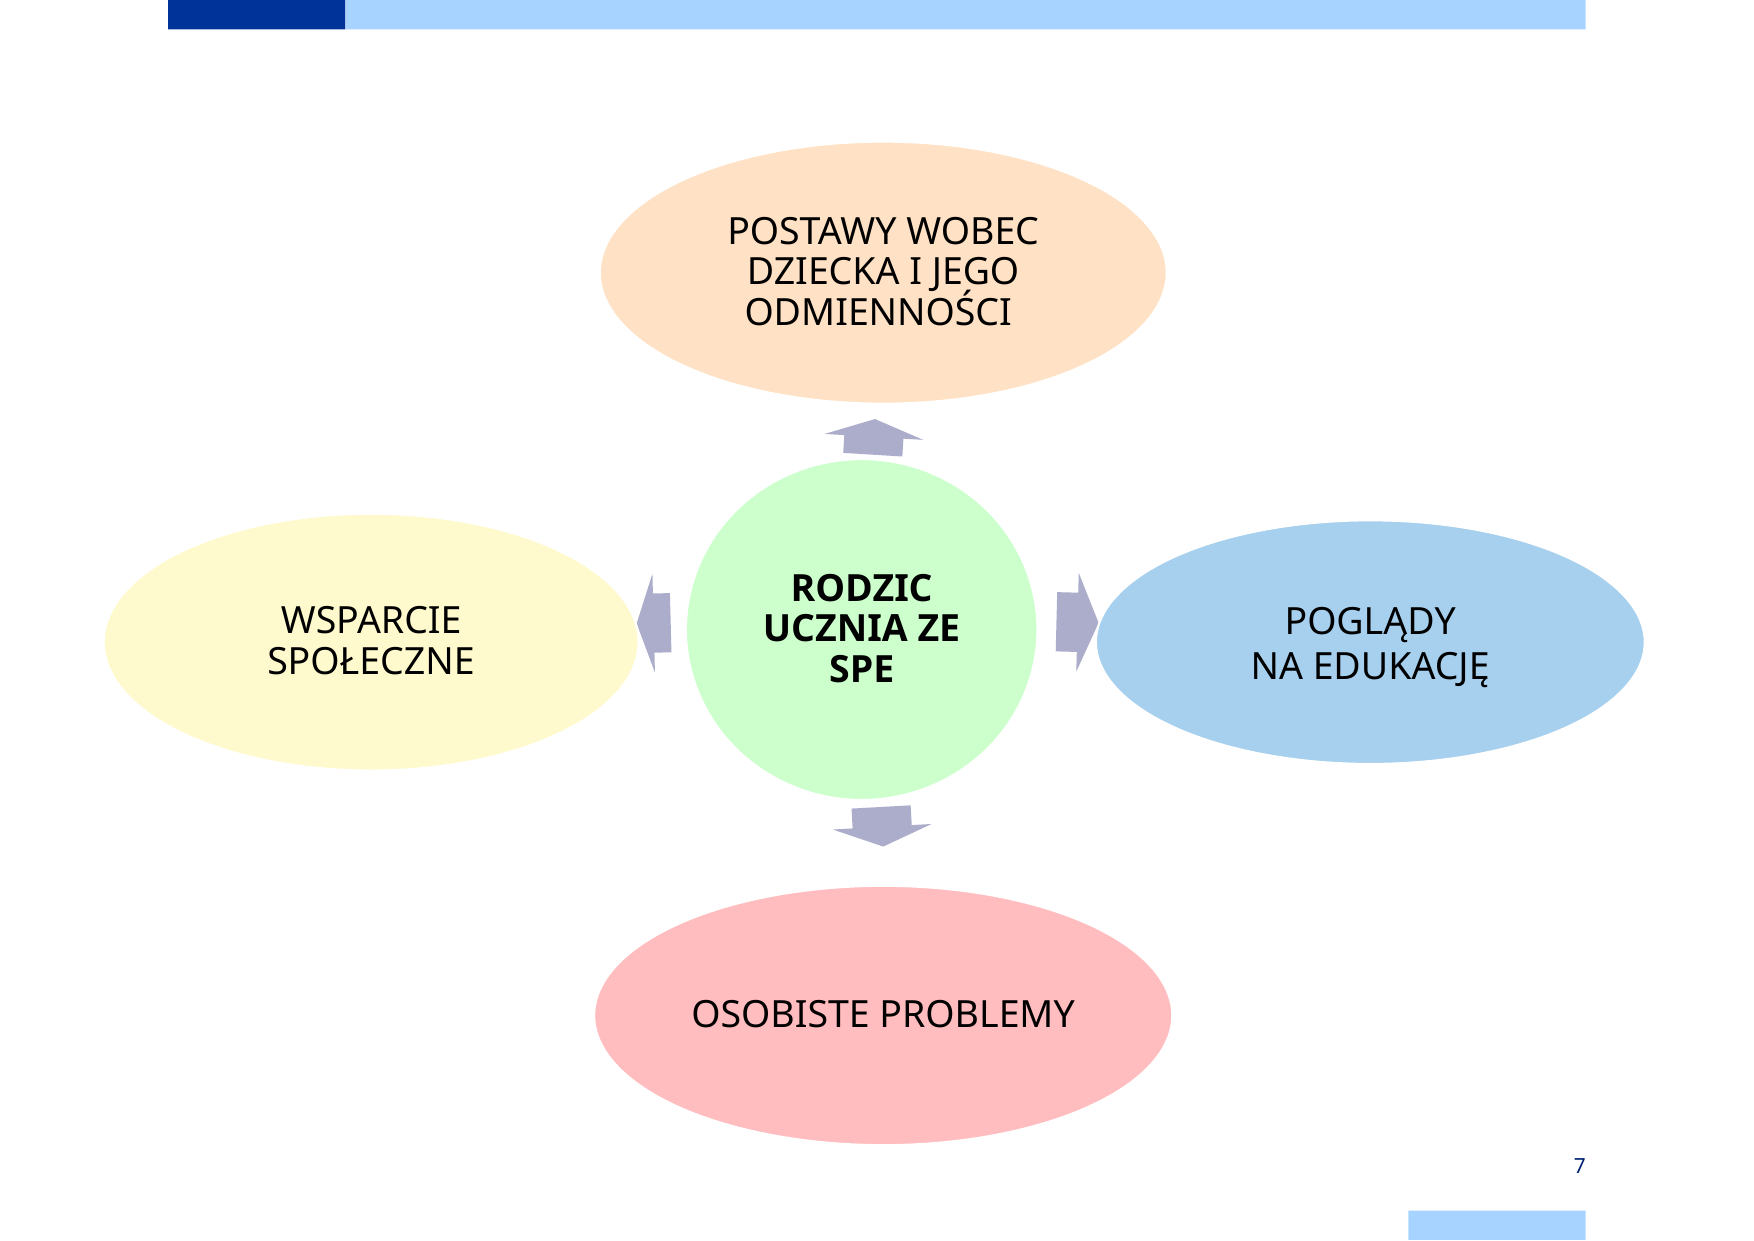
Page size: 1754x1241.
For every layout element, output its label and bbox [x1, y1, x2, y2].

list [85, 76, 1645, 1182]
